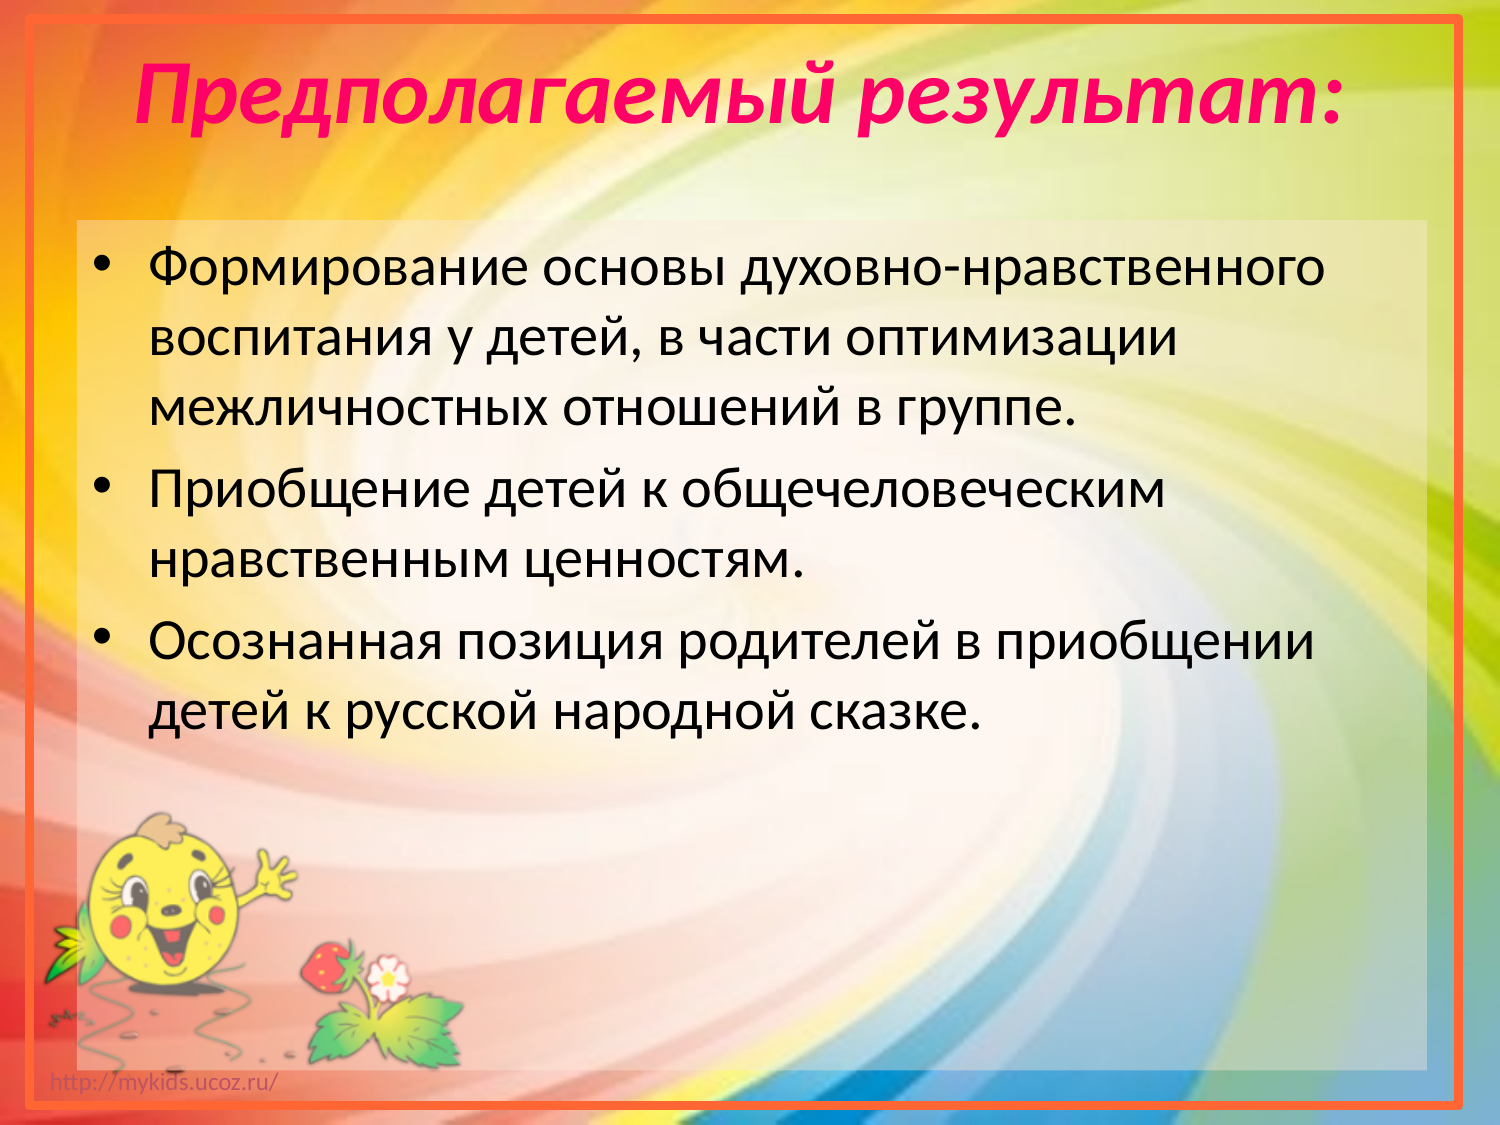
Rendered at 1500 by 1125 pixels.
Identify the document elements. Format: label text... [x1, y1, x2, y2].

picture [0, 0, 1500, 1125]
picture [34, 24, 1454, 1101]
title Предполагаемый результат: [64, 42, 1416, 231]
list Формирование основы духовно-нравственного воспитания у детей, в части оптимизации межличностных отношений в группе. Приобщение детей к общечеловеческим нравственным ценностям. Осознанная позиция родителей в приобщении детей к русской народной сказке. [76, 219, 1428, 1071]
